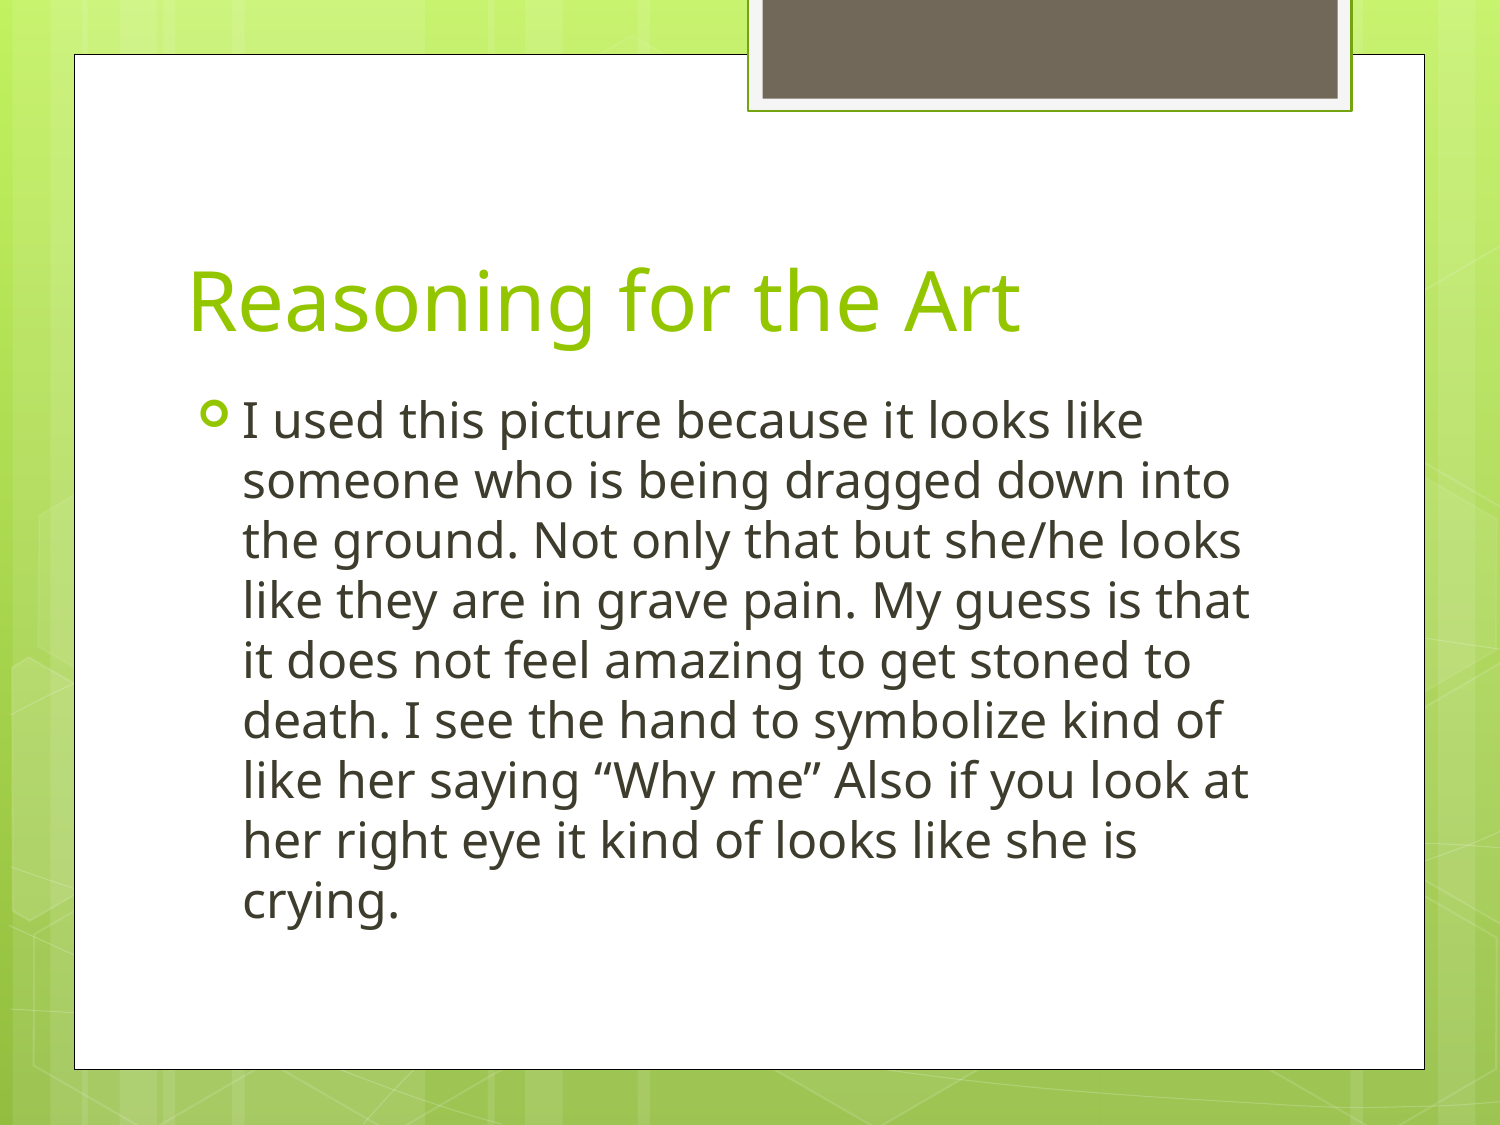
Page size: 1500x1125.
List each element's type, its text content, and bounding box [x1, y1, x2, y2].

title Reasoning for the Art [171, 168, 1324, 357]
list I used this picture because it looks like someone who is being dragged down into the ground. Not only that but she/he looks like they are in grave pain. My guess is that it does not feel amazing to get stoned to death. I see the hand to symbolize kind of like her saying “Why me” Also if you look at her right eye it kind of looks like she is crying. [171, 381, 1283, 957]
